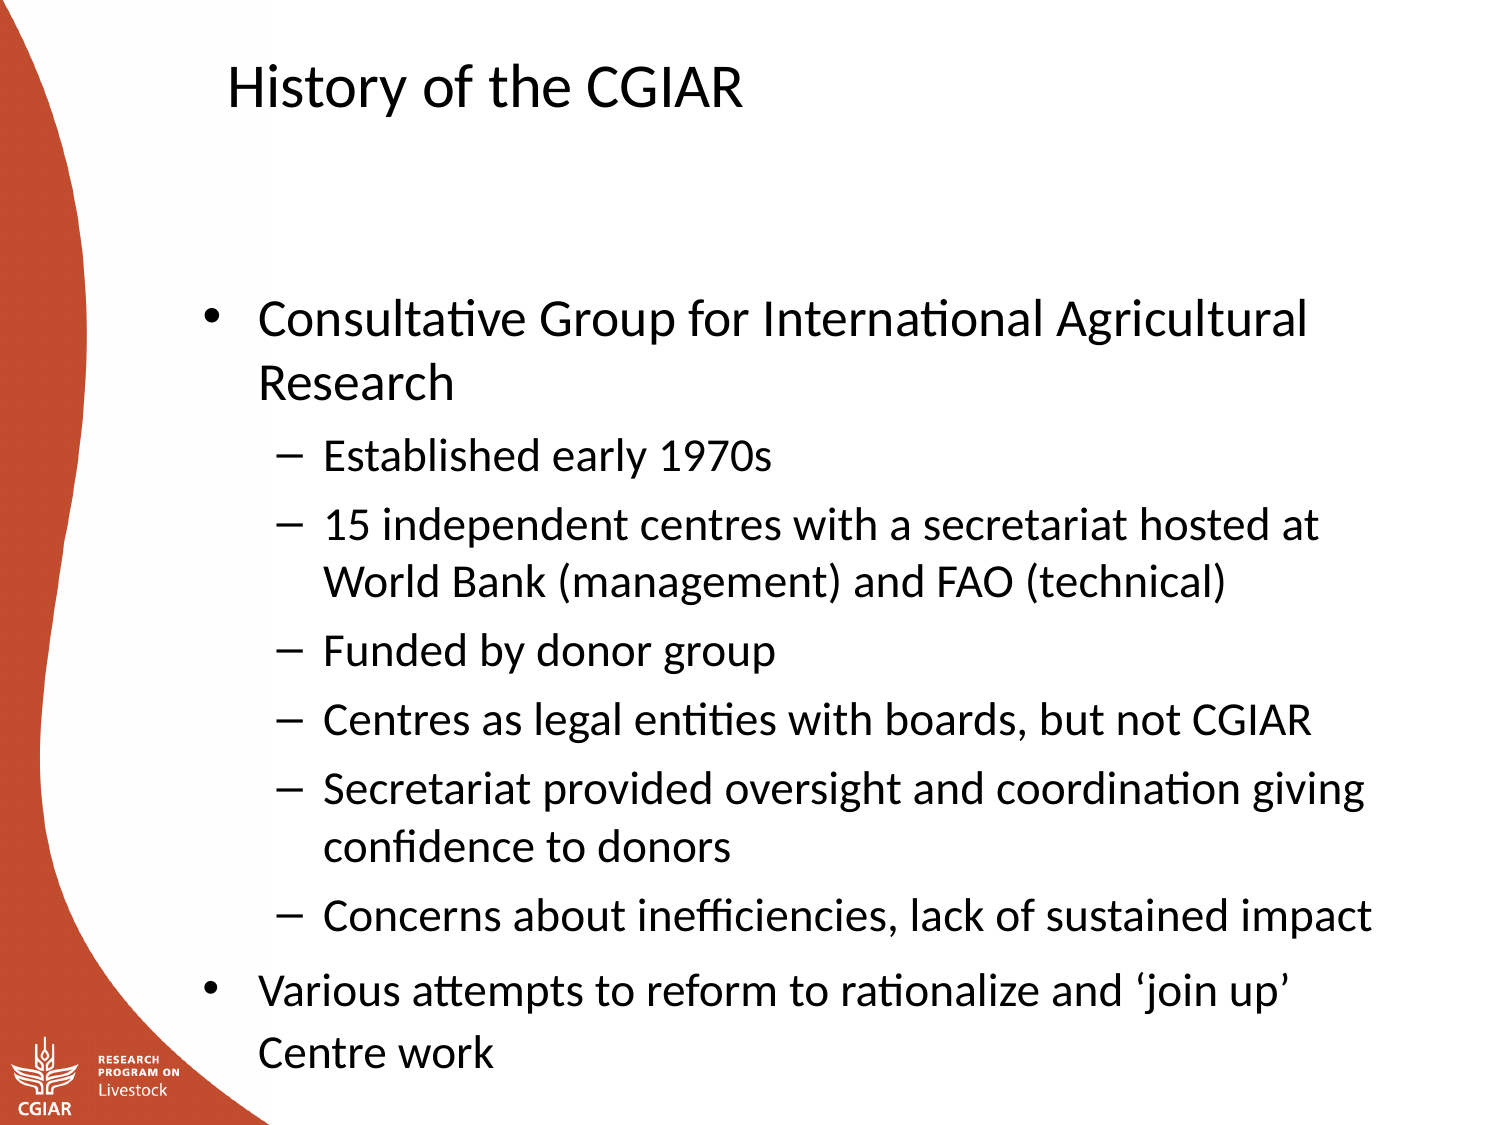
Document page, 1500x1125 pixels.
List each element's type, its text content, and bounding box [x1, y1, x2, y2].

list Consultative Group for International Agricultural Research Established early 1970s 15 independent centres with a secretariat hosted at World Bank (management) and FAO (technical) Funded by donor group Centres as legal entities with boards, but not CGIAR Secretariat provided oversight and coordination giving confidence to donors Concerns about inefficiencies, lack of sustained impact Various attempts to reform to rationalize and ‘join up’ Centre work [187, 275, 1413, 1088]
list History of the CGIAR [212, 37, 1450, 225]
picture [0, 0, 270, 1125]
